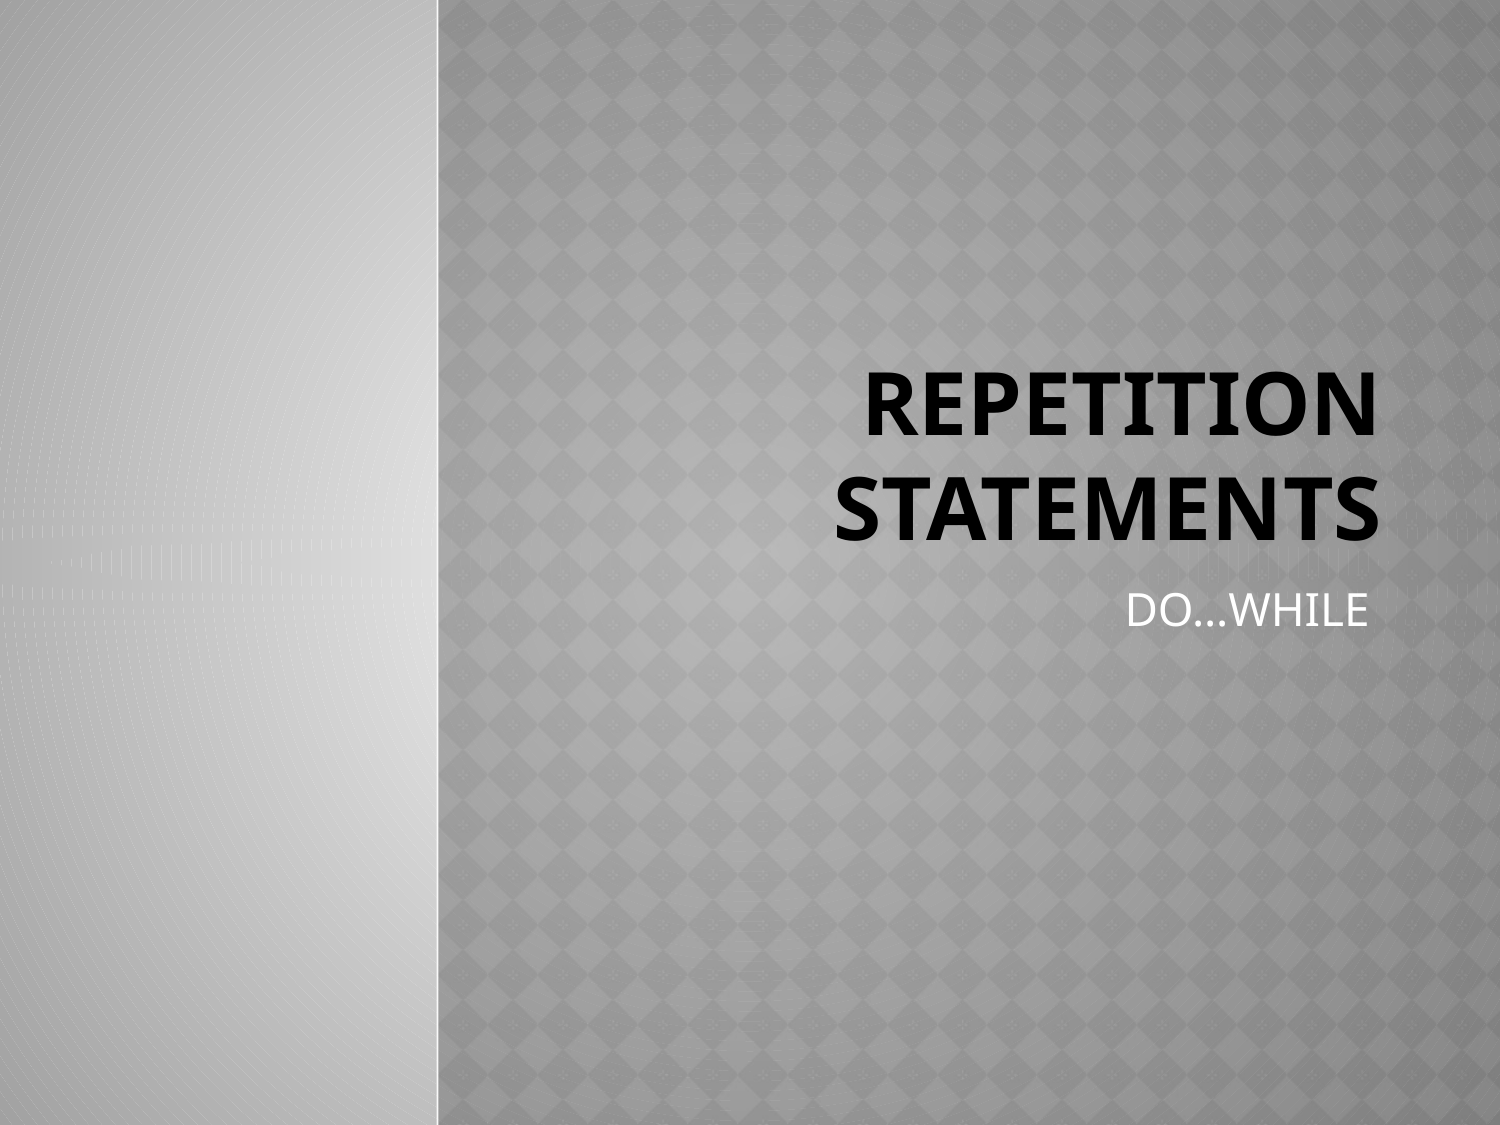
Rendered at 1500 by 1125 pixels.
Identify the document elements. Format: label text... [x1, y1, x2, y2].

title REPETITION STATEMENTS [552, 87, 1390, 558]
subtitle DO…WHILE [550, 580, 1390, 762]
